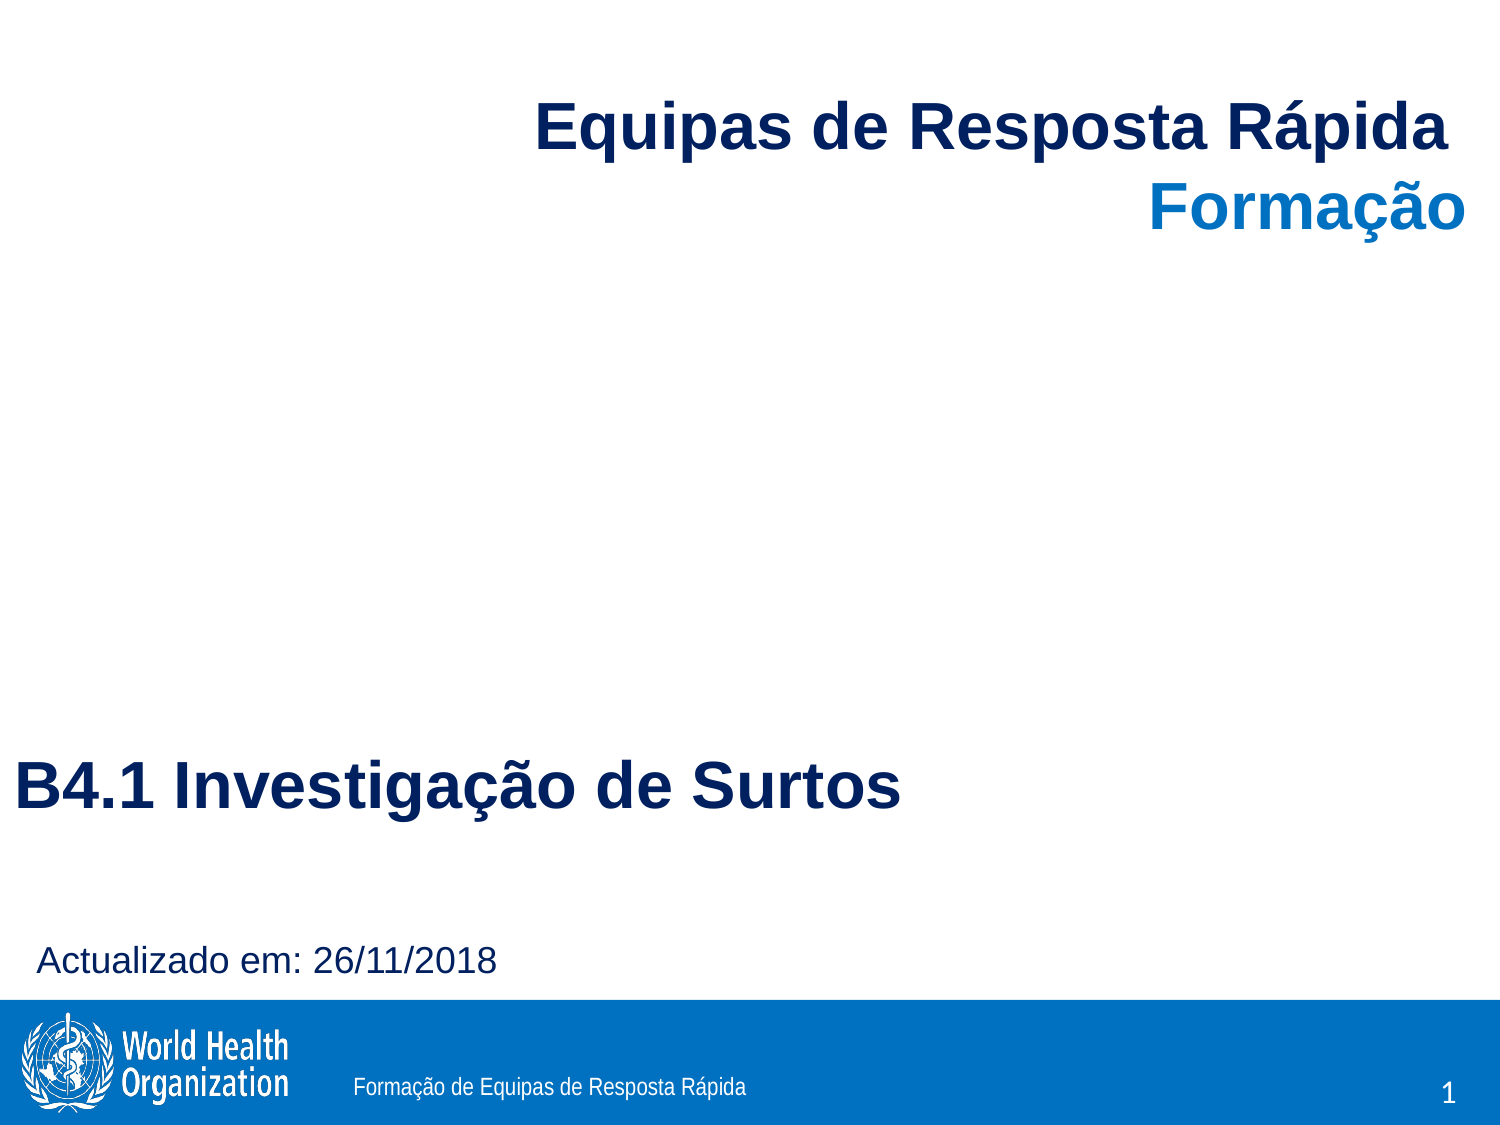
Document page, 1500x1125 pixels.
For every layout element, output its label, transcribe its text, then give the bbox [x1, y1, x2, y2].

picture [21, 1012, 288, 1113]
text_box Equipas de Resposta Rápida Formação [301, 54, 1483, 272]
text_box Actualizado em: 26/11/2018 [21, 928, 513, 989]
text_box B4.1 Investigação de Surtos [0, 734, 1500, 929]
